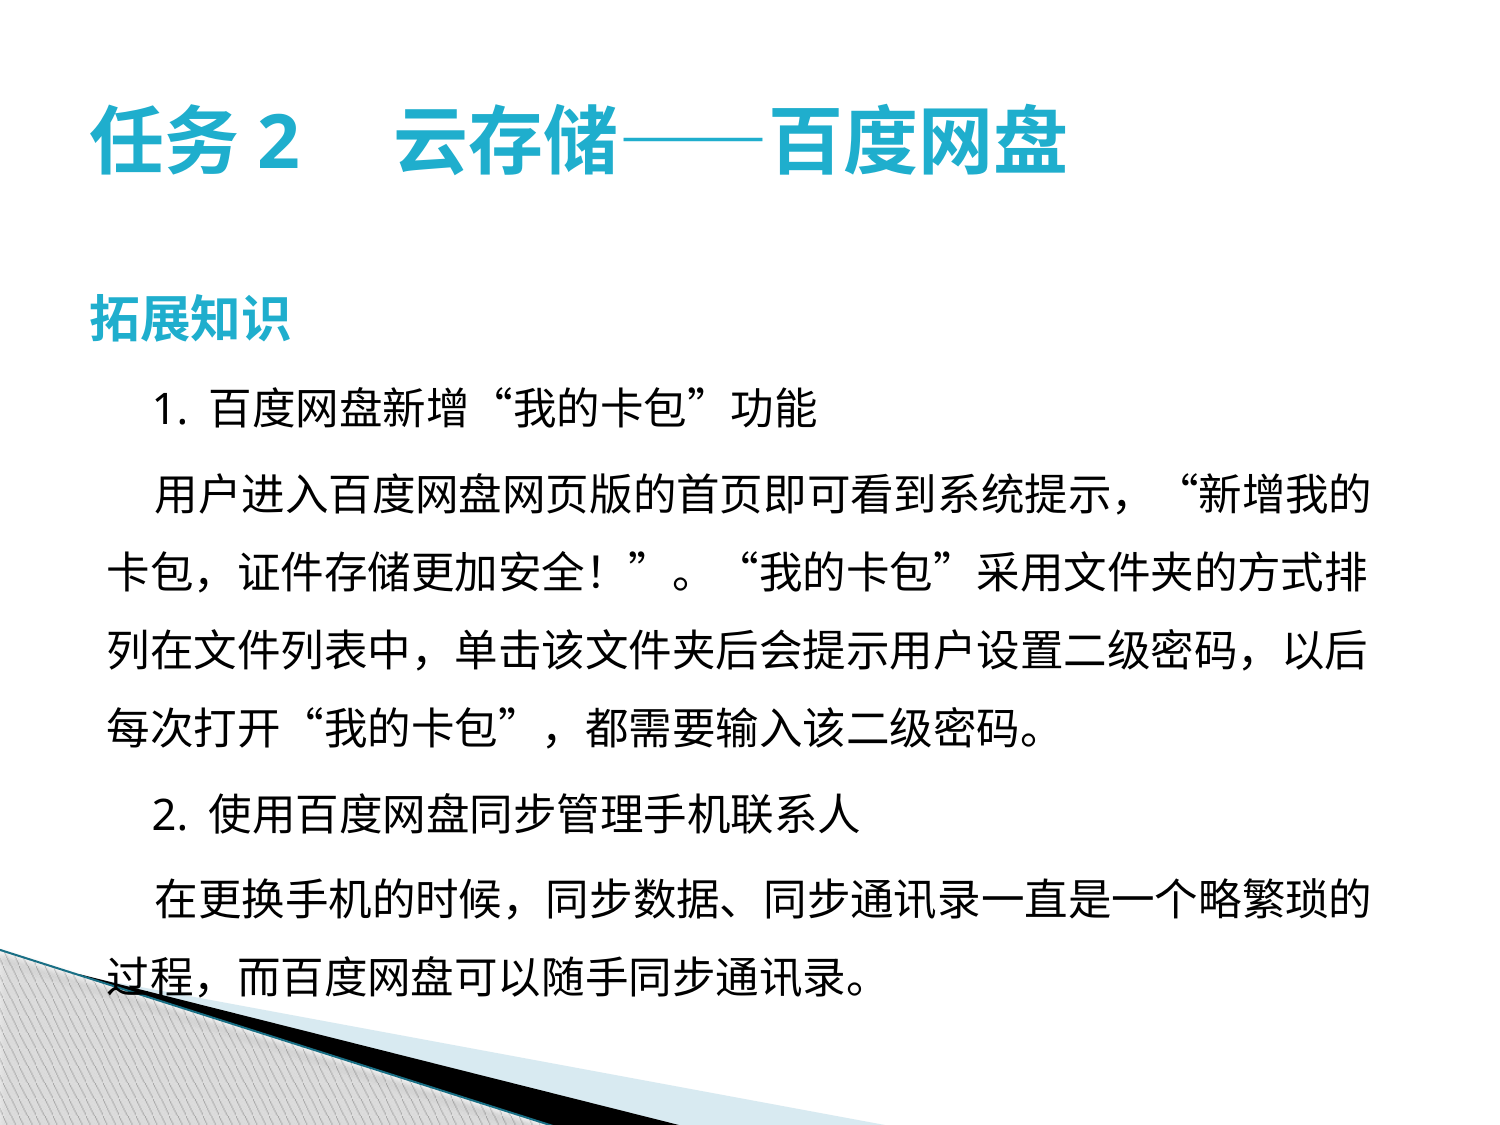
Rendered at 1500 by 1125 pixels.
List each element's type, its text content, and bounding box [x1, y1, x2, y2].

list 拓展知识 1. 百度网盘新增“我的卡包”功能 用户进入百度网盘网页版的首页即可看到系统提示，“新增我的卡包，证件存储更加安全！”。“我的卡包”采用文件夹的方式排列在文件列表中，单击该文件夹后会提示用户设置二级密码，以后每次打开“我的卡包”，都需要输入该二级密码。 2. 使用百度网盘同步管理手机联系人 在更换手机的时候，同步数据、同步通讯录一直是一个略繁琐的过程，而百度网盘可以随手同步通讯录。 [75, 243, 1425, 1012]
title 任务2 云存储——百度网盘 [75, 45, 1425, 233]
